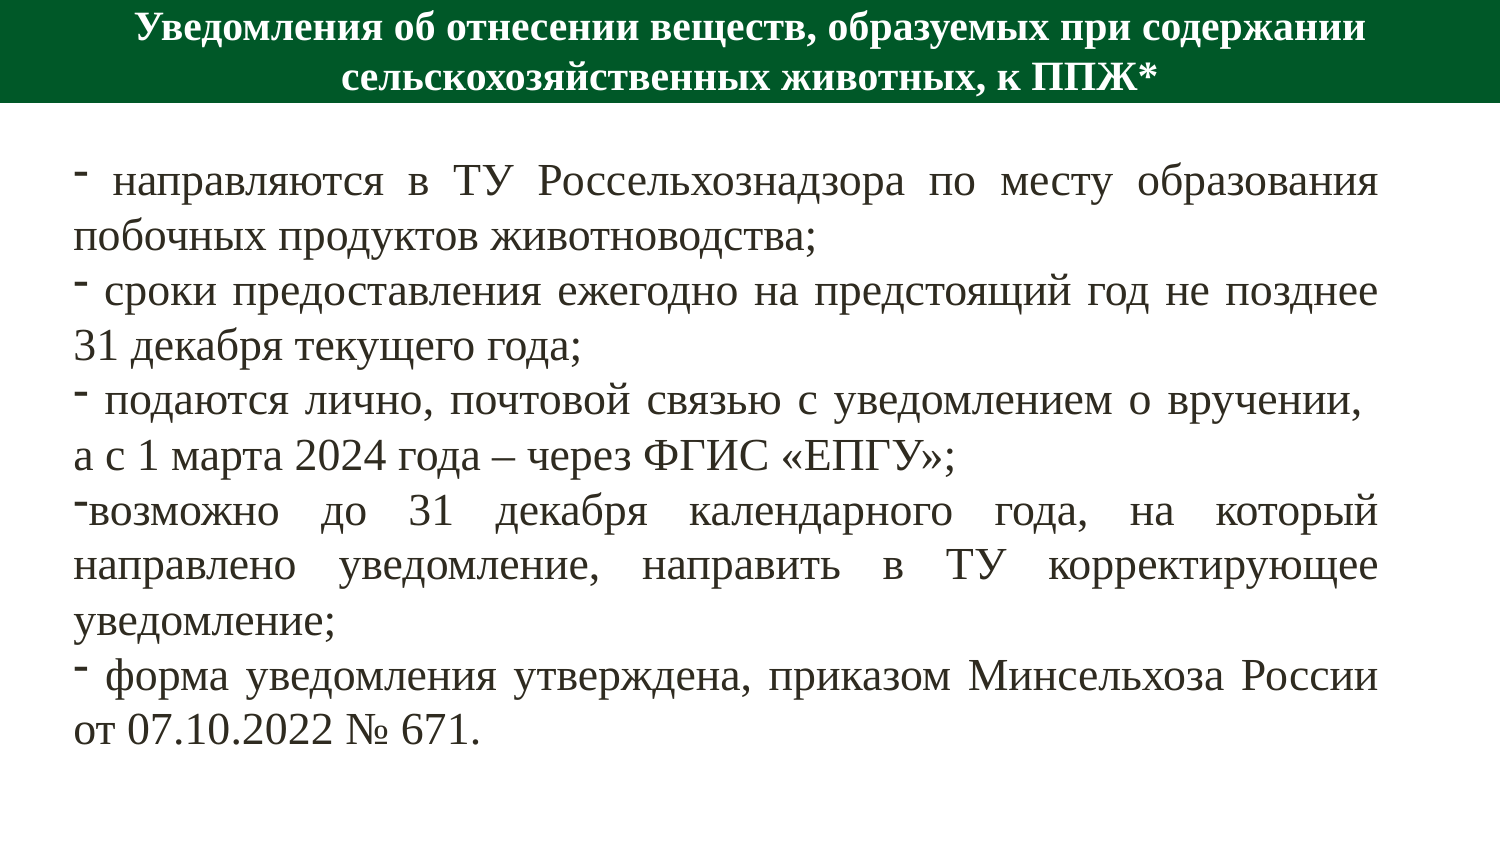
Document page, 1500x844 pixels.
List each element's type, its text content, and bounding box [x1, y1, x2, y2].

text_box направляются в ТУ Россельхознадзора по месту образования побочных продуктов животноводства; сроки предоставления ежегодно на предстоящий год не позднее 31 декабря текущего года; подаются лично, почтовой связью с уведомлением о вручении, а с 1 марта 2024 года – через ФГИС «ЕПГУ»; возможно до 31 декабря календарного года, на который направлено уведомление, направить в ТУ корректирующее уведомление; форма уведомления утверждена, приказом Минсельхоза России от 07.10.2022 № 671. [58, 141, 1395, 844]
text_box Уведомления об отнесении веществ, образуемых при содержании сельскохозяйственных животных, к ППЖ* [0, 0, 1500, 105]
